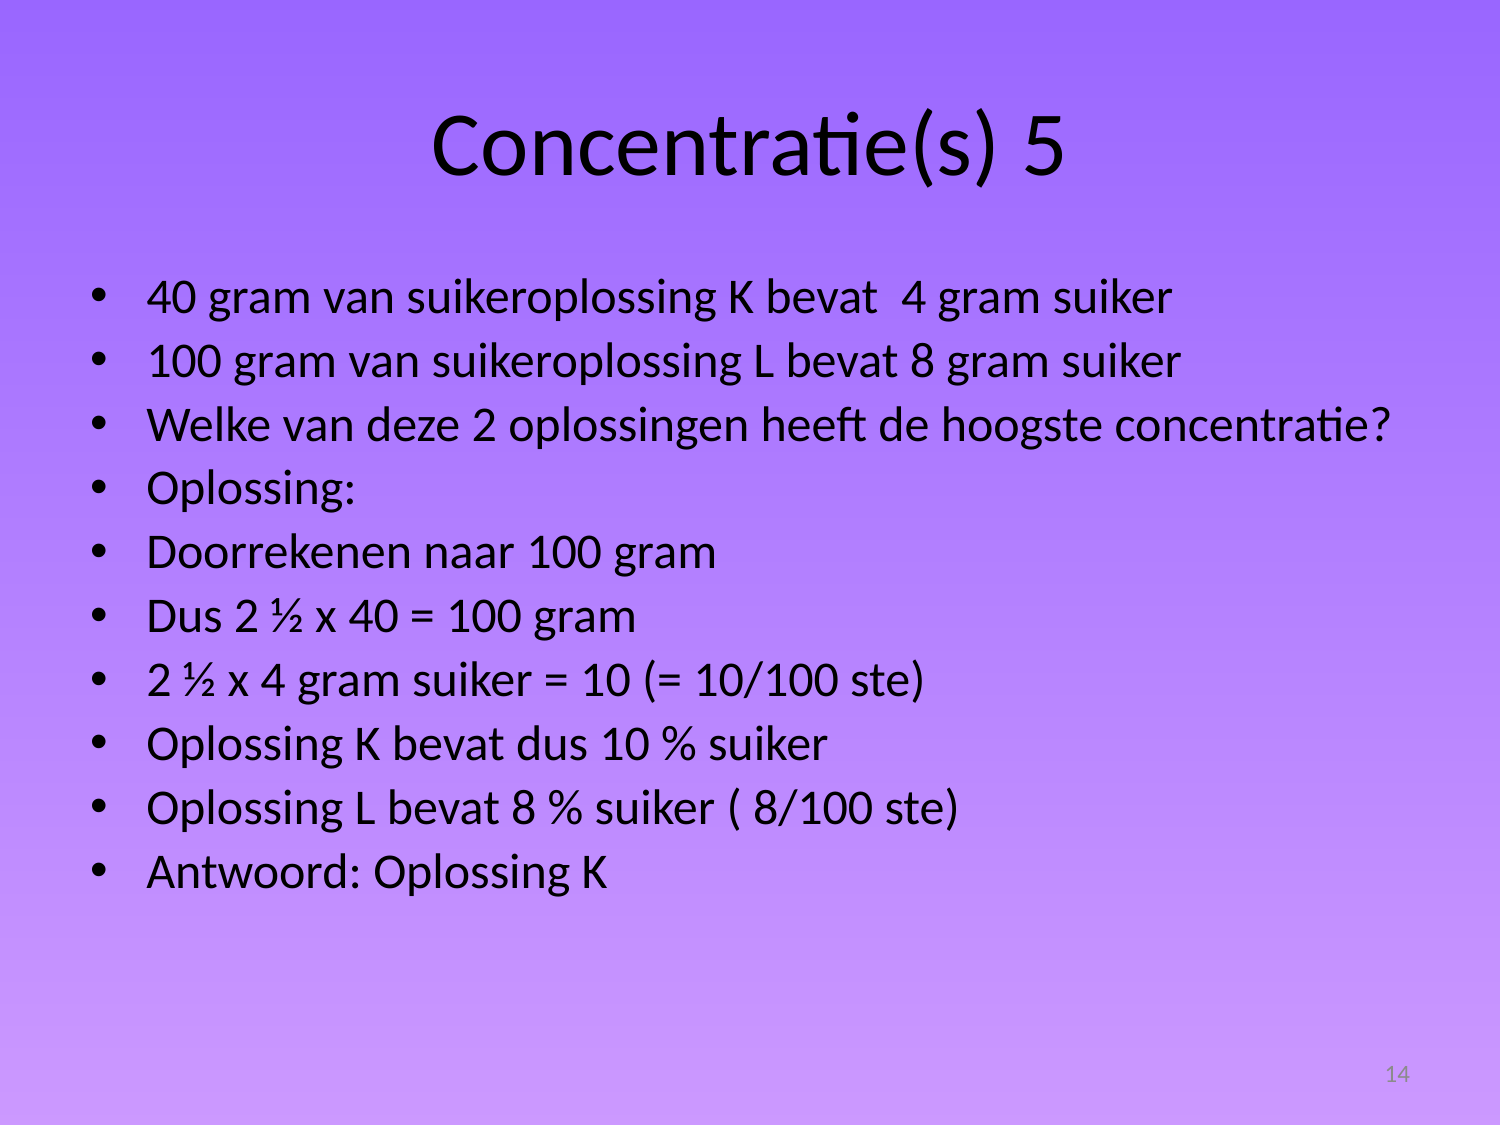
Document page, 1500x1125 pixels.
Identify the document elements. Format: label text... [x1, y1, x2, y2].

title Concentratie(s) 5 [75, 45, 1425, 233]
list 40 gram van suikeroplossing K bevat 4 gram suiker 100 gram van suikeroplossing L bevat 8 gram suiker Welke van deze 2 oplossingen heeft de hoogste concentratie? Oplossing: Doorrekenen naar 100 gram Dus 2 ½ x 40 = 100 gram 2 ½ x 4 gram suiker = 10 (= 10/100 ste) Oplossing K bevat dus 10 % suiker Oplossing L bevat 8 % suiker ( 8/100 ste) Antwoord: Oplossing K [75, 262, 1425, 1005]
slide_number 14 [1074, 1042, 1425, 1103]
